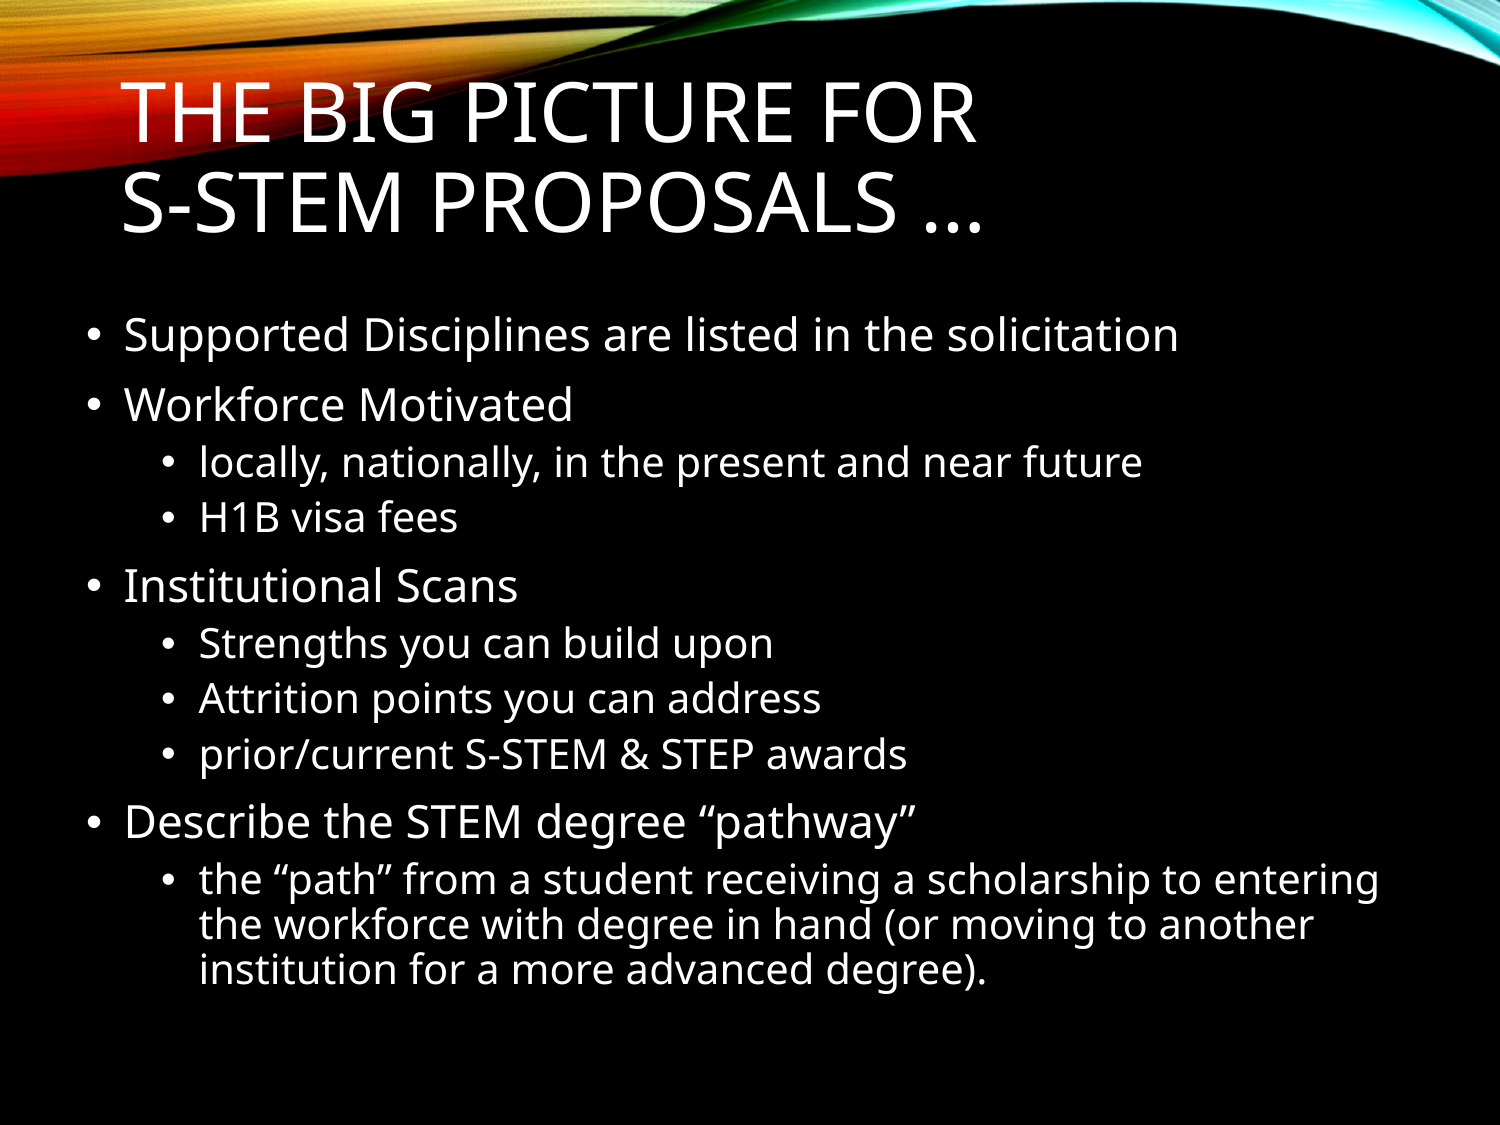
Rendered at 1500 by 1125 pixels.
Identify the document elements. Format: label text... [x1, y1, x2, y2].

title The Big Picture for S-STEM Proposals … [105, 54, 1153, 267]
list Supported Disciplines are listed in the solicitation Workforce Motivated locally, nationally, in the present and near future H1B visa fees Institutional Scans Strengths you can build upon Attrition points you can address prior/current S-STEM & STEP awards Describe the STEM degree “pathway” the “path” from a student receiving a scholarship to entering the workforce with degree in hand (or moving to another institution for a more advanced degree). [70, 304, 1443, 1068]
picture [0, 0, 1500, 178]
